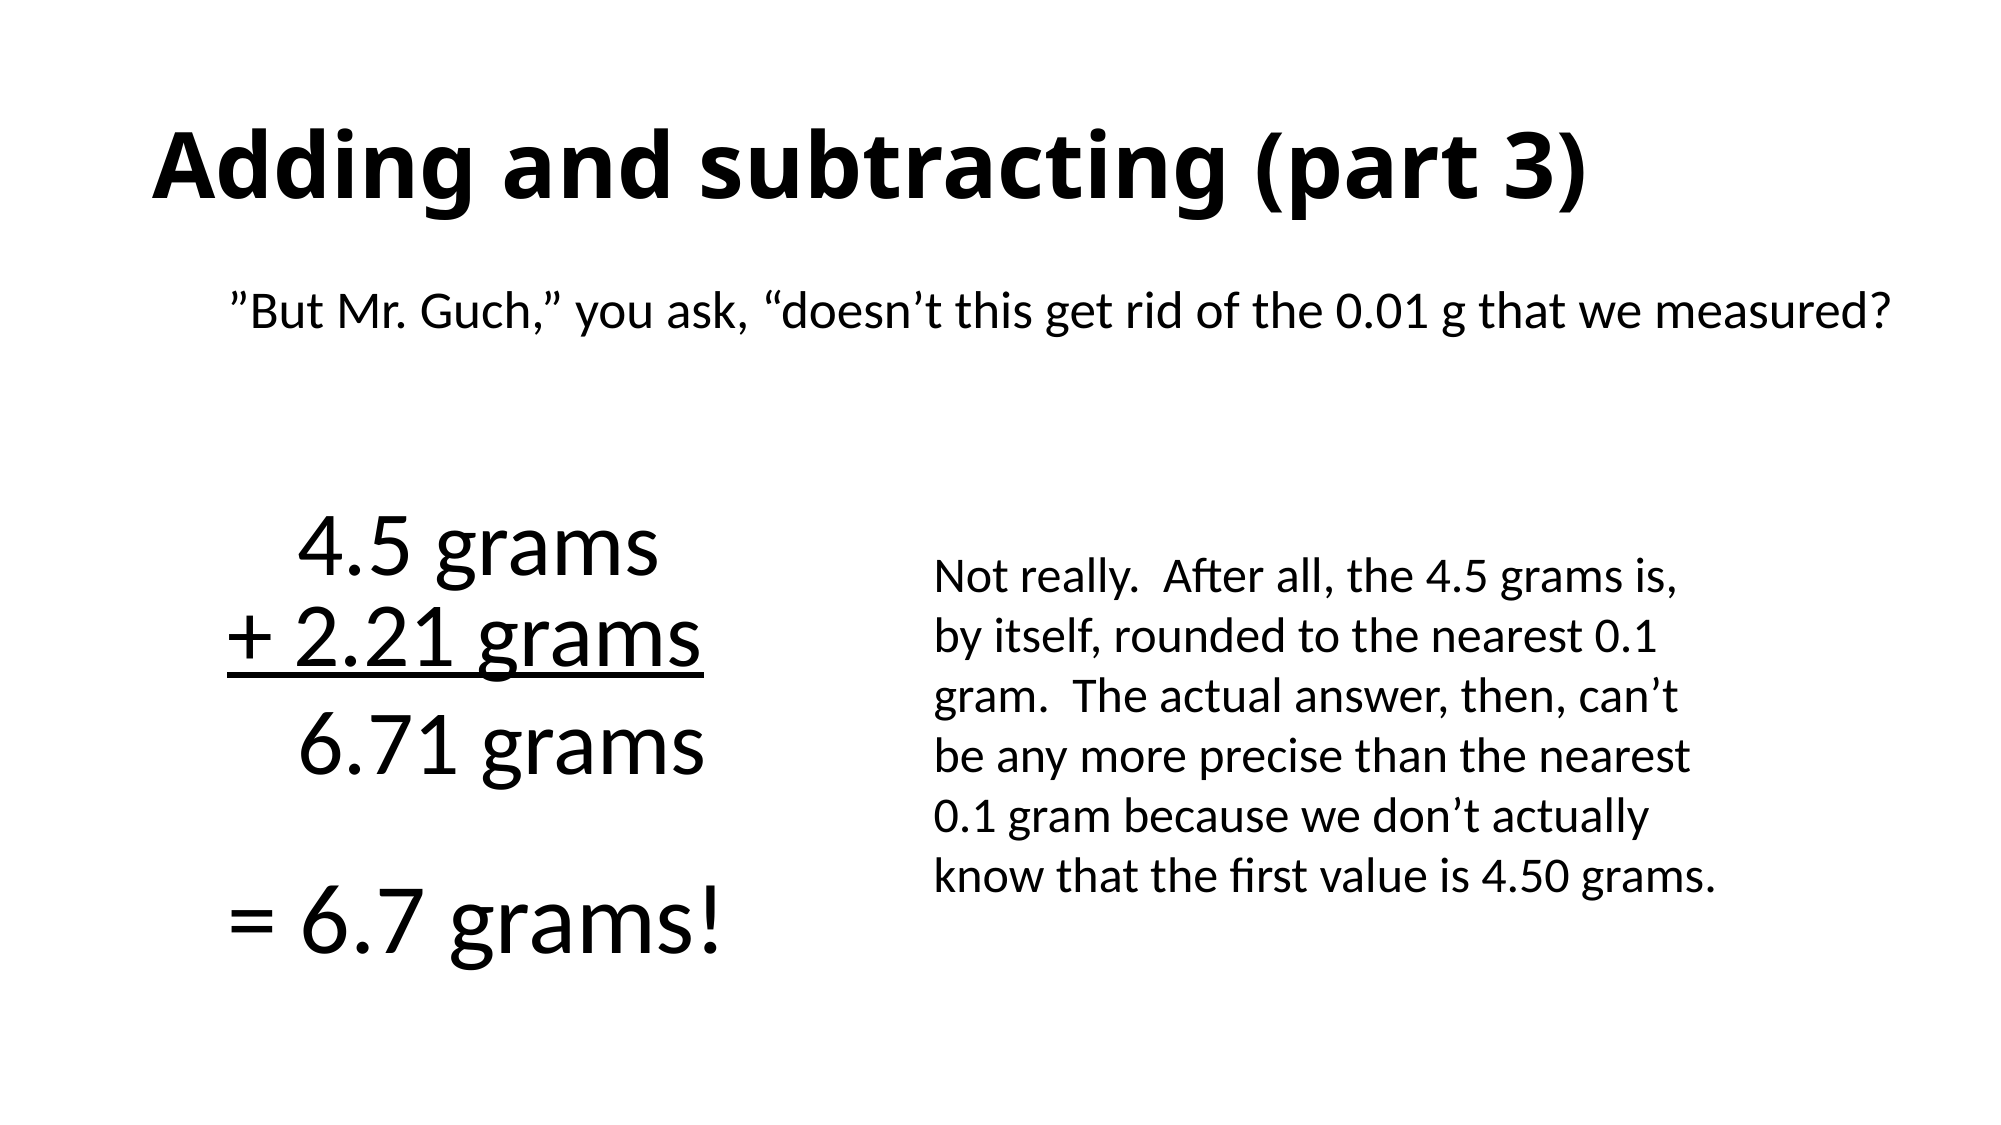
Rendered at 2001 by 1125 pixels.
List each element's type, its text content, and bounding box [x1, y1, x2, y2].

text_box = 6.7 grams! [212, 846, 822, 981]
list ”But Mr. Guch,” you ask, “doesn’t this get rid of the 0.01 g that we measured? [212, 274, 1938, 403]
text_box + 2.21 grams [212, 567, 813, 692]
text_box 4.5 grams [282, 476, 1000, 647]
text_box 6.71 grams [282, 675, 918, 801]
text_box Not really. After all, the 4.5 grams is, by itself, rounded to the nearest 0.1 gram. The actual answer, then, can’t be any more precise than the nearest 0.1 gram because we don’t actually know that the first value is 4.50 grams. [918, 535, 1742, 971]
title Adding and subtracting (part 3) [137, 59, 1863, 278]
